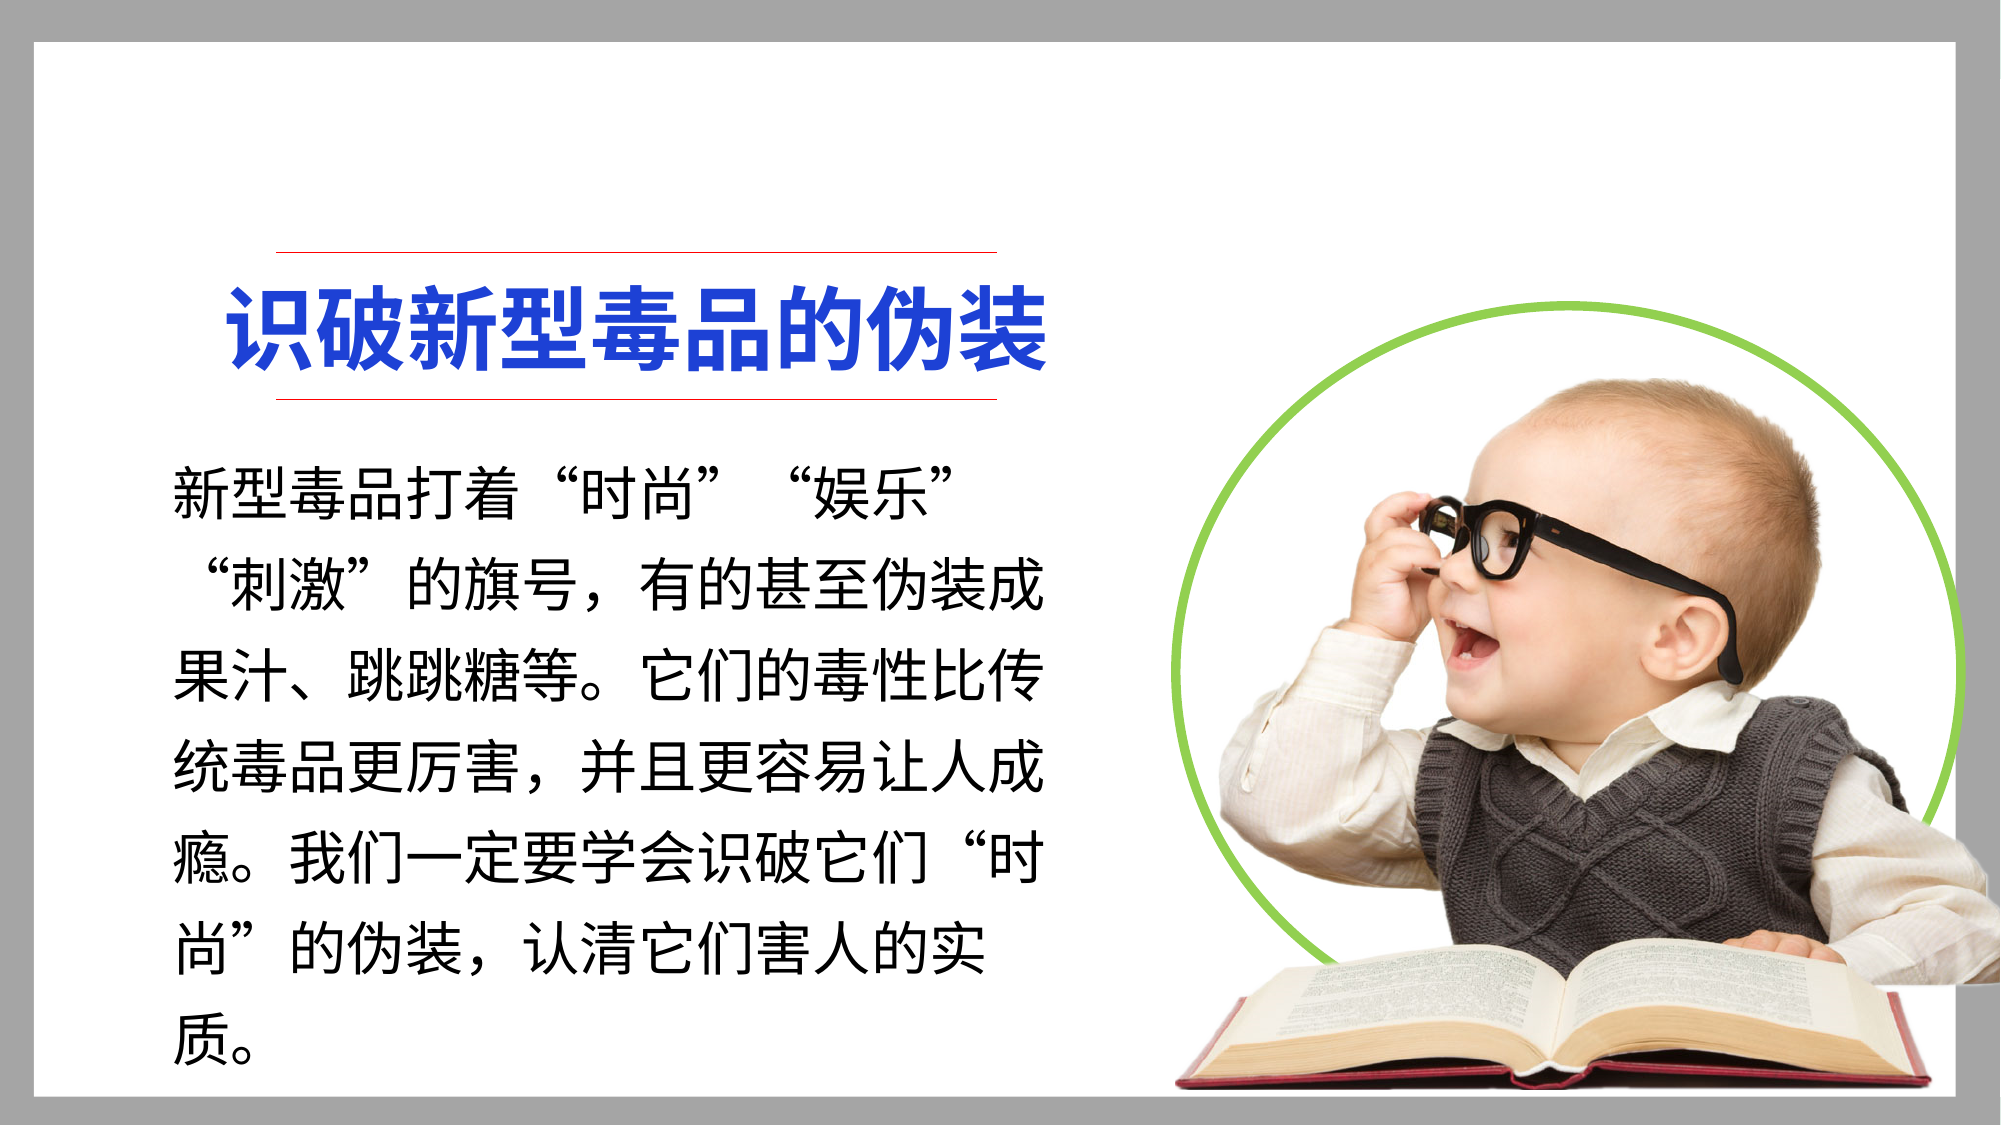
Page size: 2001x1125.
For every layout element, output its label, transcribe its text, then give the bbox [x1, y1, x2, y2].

picture [1175, 0, 2001, 1125]
text_box 新型毒品打着“时尚”“娱乐”“刺激”的旗号，有的甚至伪装成果汁、跳跳糖等。它们的毒性比传统毒品更厉害，并且更容易让人成瘾。我们一定要学会识破它们“时尚”的伪装，认清它们害人的实质。 [157, 429, 1113, 1125]
text_box 识破新型毒品的伪装 [209, 264, 1209, 390]
text_box [0, 0, 2000, 1125]
text_box [33, 41, 1957, 1098]
text_box [1332, 304, 1805, 378]
